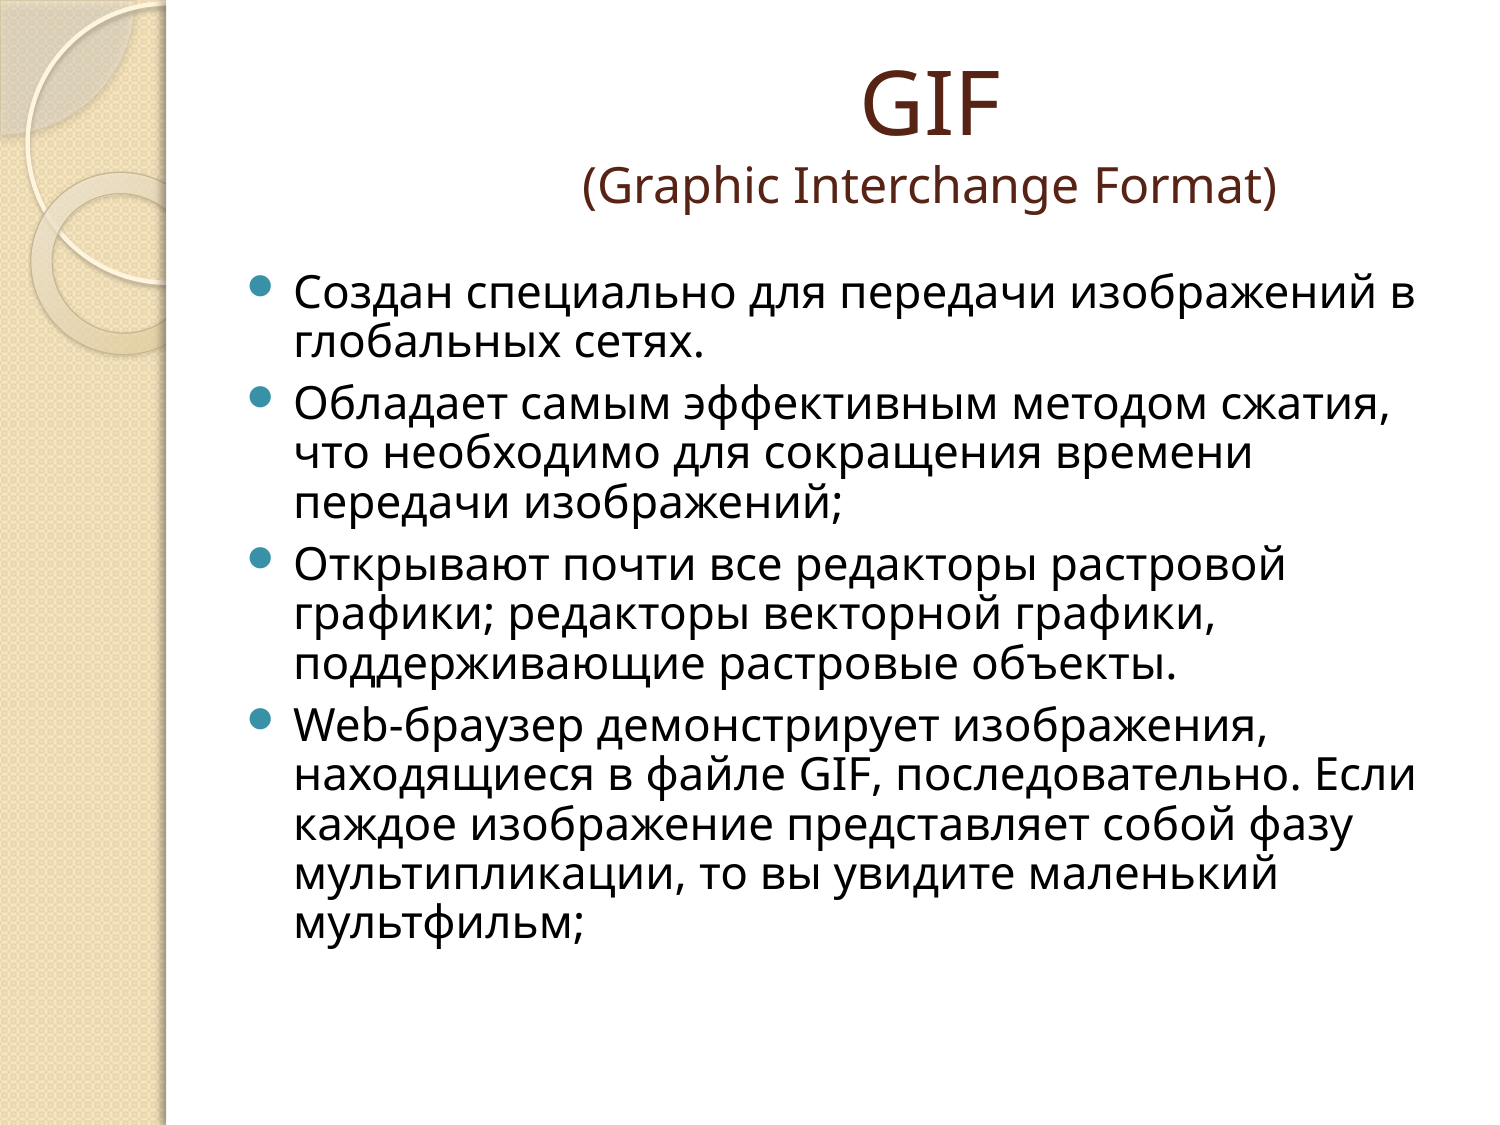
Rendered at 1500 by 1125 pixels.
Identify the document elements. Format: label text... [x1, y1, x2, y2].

list Создан специально для передачи изображений в глобальных сетях. Обладает самым эффективным методом сжатия, что необходимо для сокращения времени передачи изображений; Открывают почти все редакторы растровой графики; редакторы векторной графики, поддерживающие растровые объекты. Web-браузер демонстрирует изображения, находящиеся в файле GIF, последовательно. Если каждое изображение представляет собой фазу мультипликации, то вы увидите маленький мультфильм; [218, 261, 1471, 1024]
title GIF (Graphic Interchange Format) [437, 24, 1424, 235]
